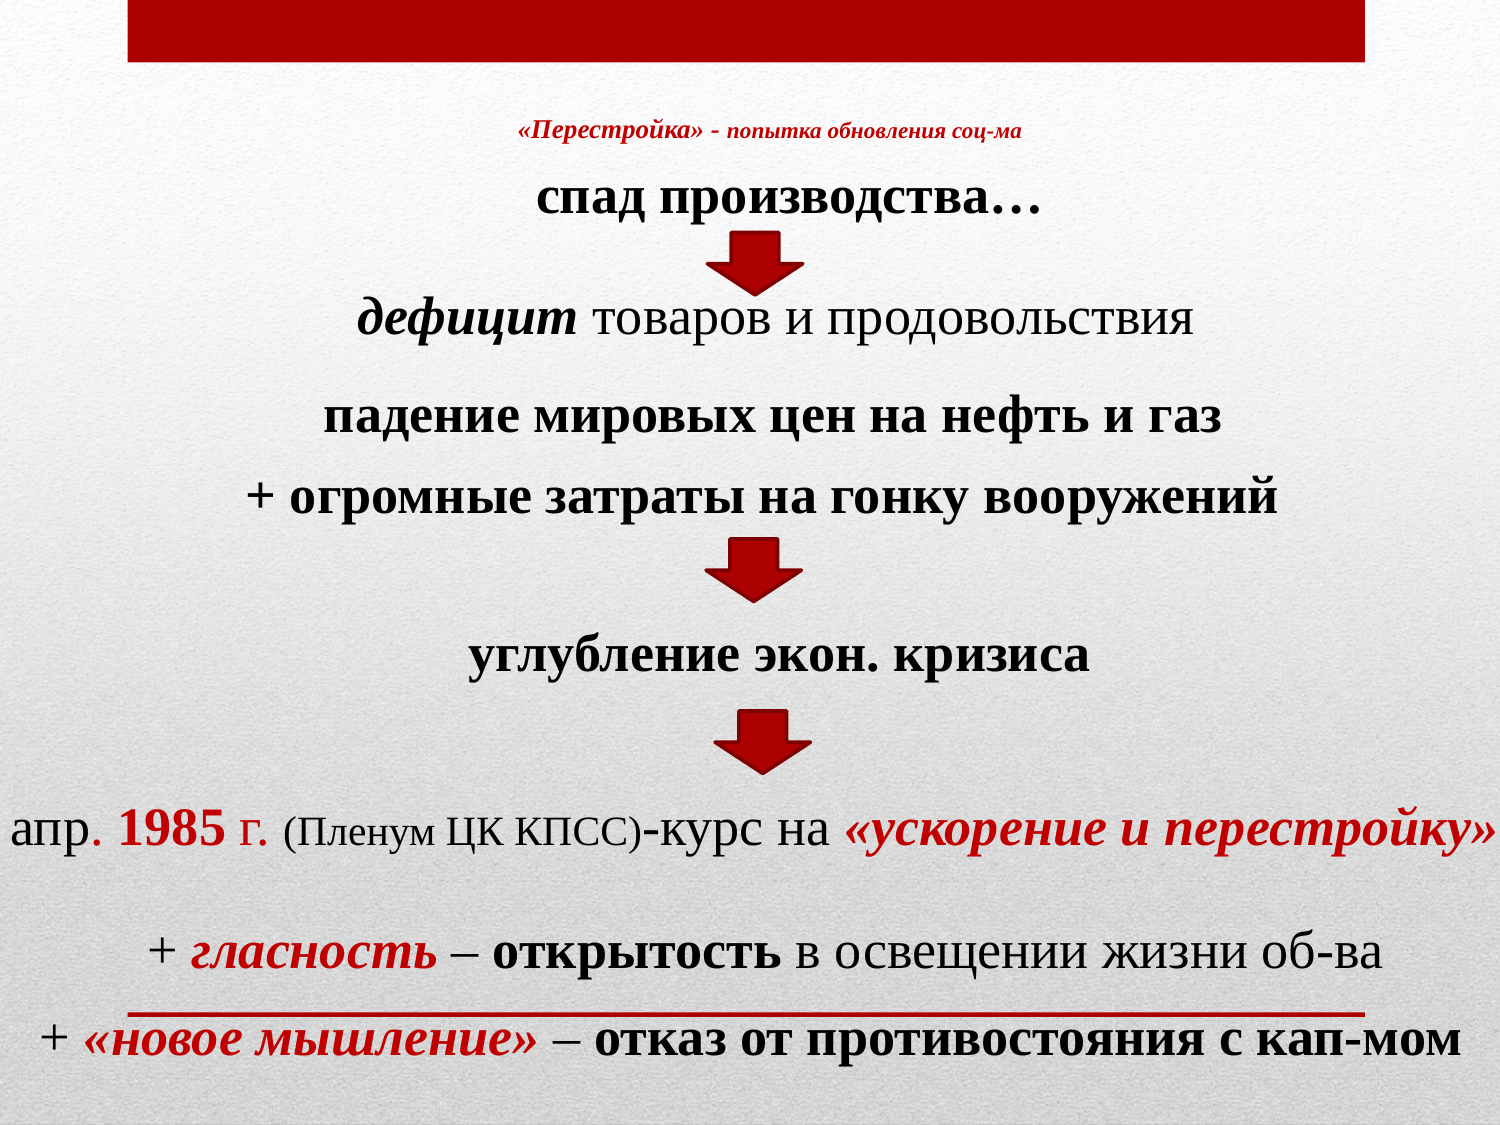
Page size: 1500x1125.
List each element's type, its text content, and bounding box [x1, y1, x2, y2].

text_box + «новое мышление» – отказ от противостояния с кап-мом [0, 993, 1500, 1074]
text_box апр. 1985 г. (Пленум ЦК КПСС)-курс на «ускорение и перестройку» [0, 783, 1500, 864]
text_box [713, 709, 813, 775]
text_box дефицит товаров и продовольствия [45, 273, 1500, 353]
text_box + гласность – открытость в освещении жизни об-ва [0, 907, 1500, 987]
text_box + огромные затраты на гонку вооружений [70, 451, 1455, 532]
text_box падение мировых цен на нефть и газ [81, 371, 1466, 451]
text_box спад производства… [130, 151, 1451, 232]
text_box [705, 230, 805, 273]
text_box [704, 537, 804, 604]
text_box углубление экон. кризиса [49, 609, 1500, 690]
title «Перестройка» - попытка обновления соц-ма [73, 74, 1466, 152]
